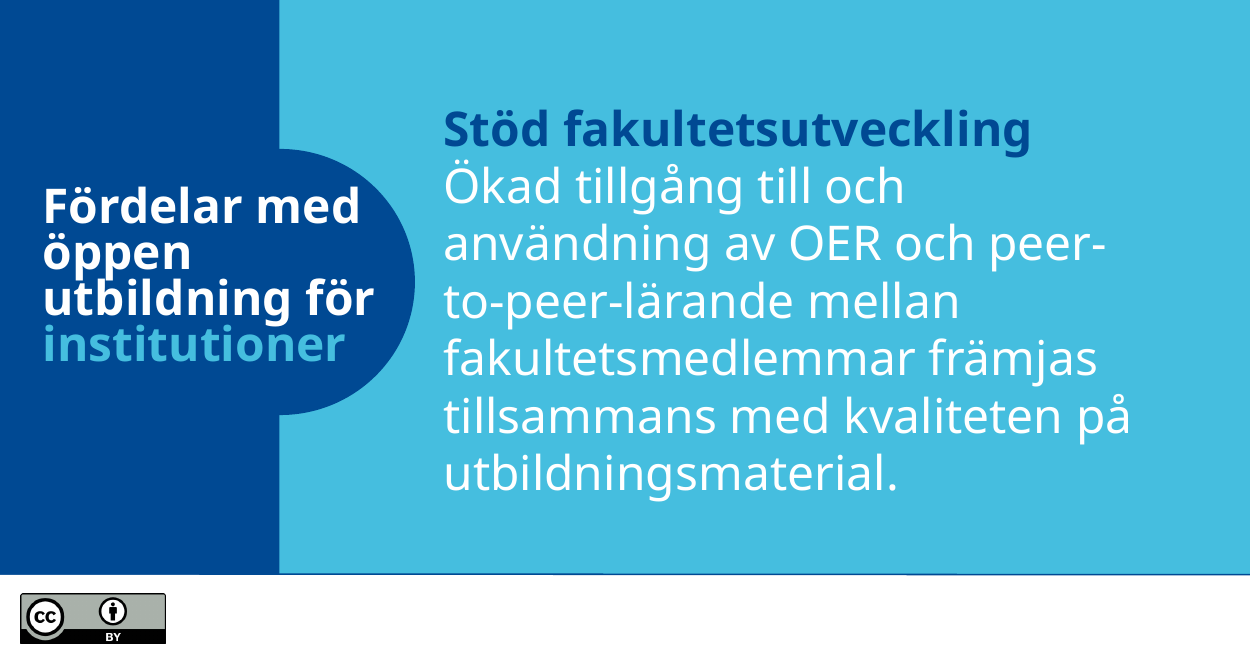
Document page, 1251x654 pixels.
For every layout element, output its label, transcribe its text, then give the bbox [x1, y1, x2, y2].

picture [20, 592, 166, 645]
text_box [206, 148, 355, 171]
text_box [407, 237, 415, 327]
text_box [196, 386, 365, 416]
text_box Stöd fakultetsutveckling Ökad tillgång till och användning av OER och peer-to-peer-lärande mellan fakultetsmedlemmar främjas tillsammans med kvaliteten på utbildningsmaterial. [428, 83, 1178, 516]
text_box Fördelar med öppen utbildning för institutioner [27, 171, 407, 386]
text_box [0, 0, 280, 573]
text_box [0, 582, 1250, 654]
